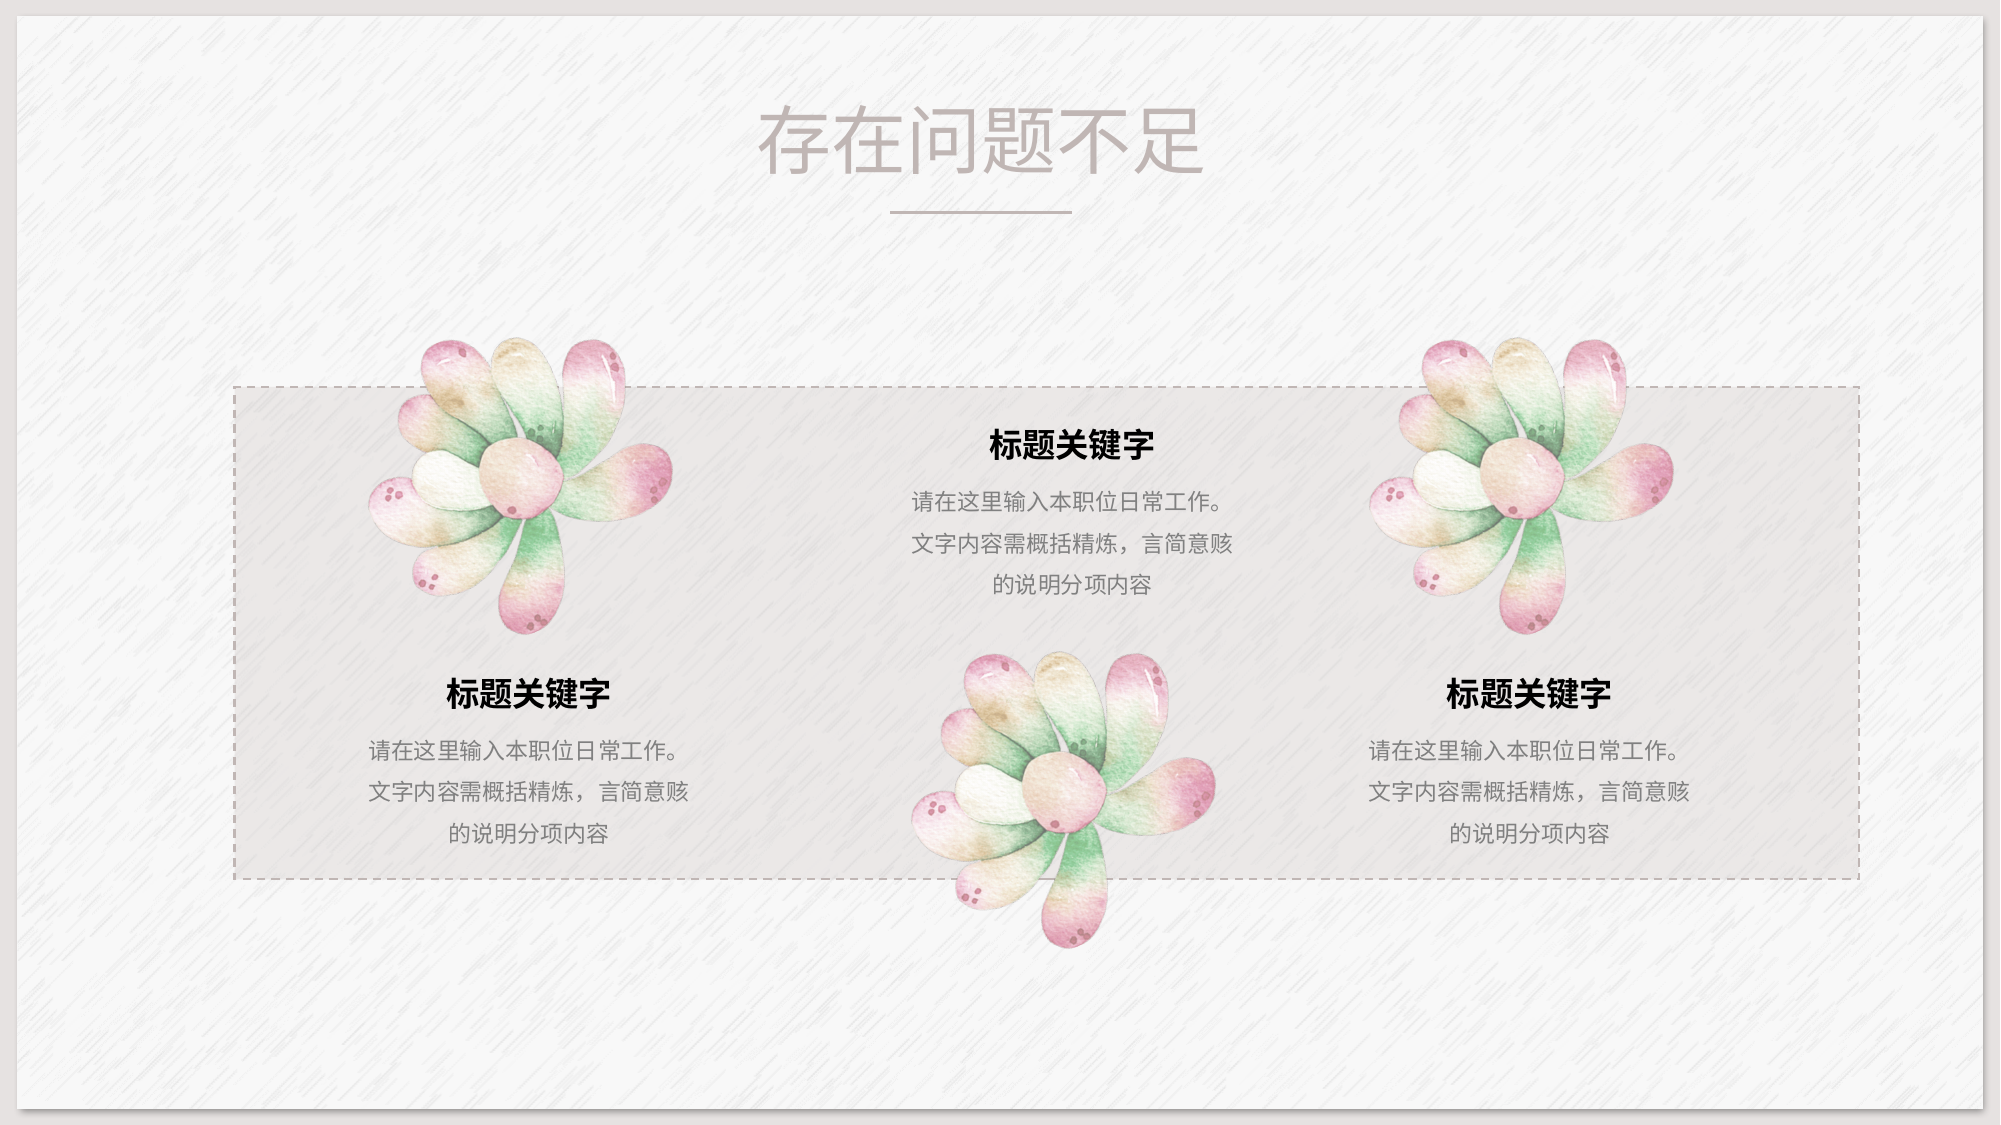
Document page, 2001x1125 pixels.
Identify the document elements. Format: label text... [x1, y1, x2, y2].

text_box 标题关键字 [919, 424, 1226, 465]
text_box 请在这里输入本职位日常工作。文字内容需概括精炼，言简意赅的说明分项内容 [905, 473, 1240, 599]
text_box 请在这里输入本职位日常工作。文字内容需概括精炼，言简意赅的说明分项内容 [362, 721, 696, 847]
text_box 标题关键字 [1377, 672, 1683, 713]
text_box 存在问题不足 [674, 85, 1288, 192]
picture [320, 278, 711, 672]
picture [863, 599, 1254, 986]
text_box 请在这里输入本职位日常工作。文字内容需概括精炼，言简意赅的说明分项内容 [1363, 721, 1697, 847]
picture [1321, 278, 1712, 672]
text_box 标题关键字 [376, 672, 682, 713]
text_box [233, 386, 1860, 880]
